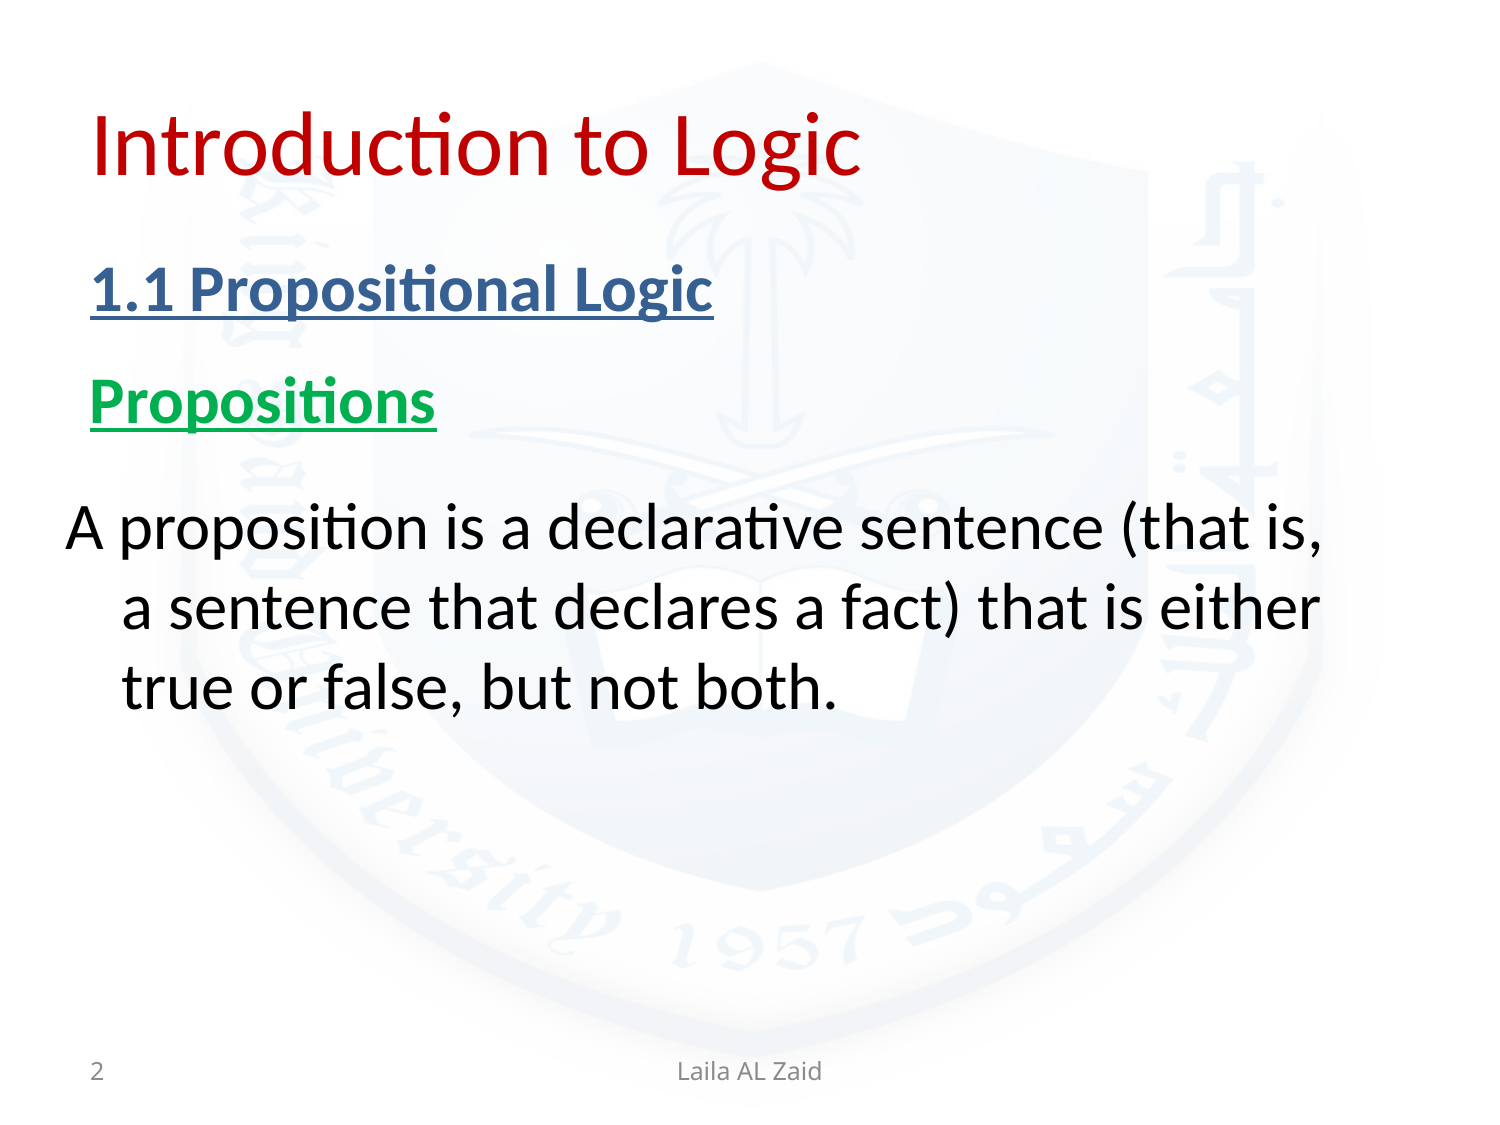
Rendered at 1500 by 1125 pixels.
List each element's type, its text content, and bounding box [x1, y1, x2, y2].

list A proposition is a declarative sentence (that is, a sentence that declares a fact) that is either true or false, but not both. [50, 474, 1363, 850]
footer Laila AL Zaid [512, 1042, 988, 1103]
slide_number 2 [75, 1042, 425, 1103]
text_box 1.1 Propositional Logic [74, 237, 813, 333]
text_box Propositions [74, 349, 538, 445]
title Introduction to Logic [75, 45, 1425, 233]
